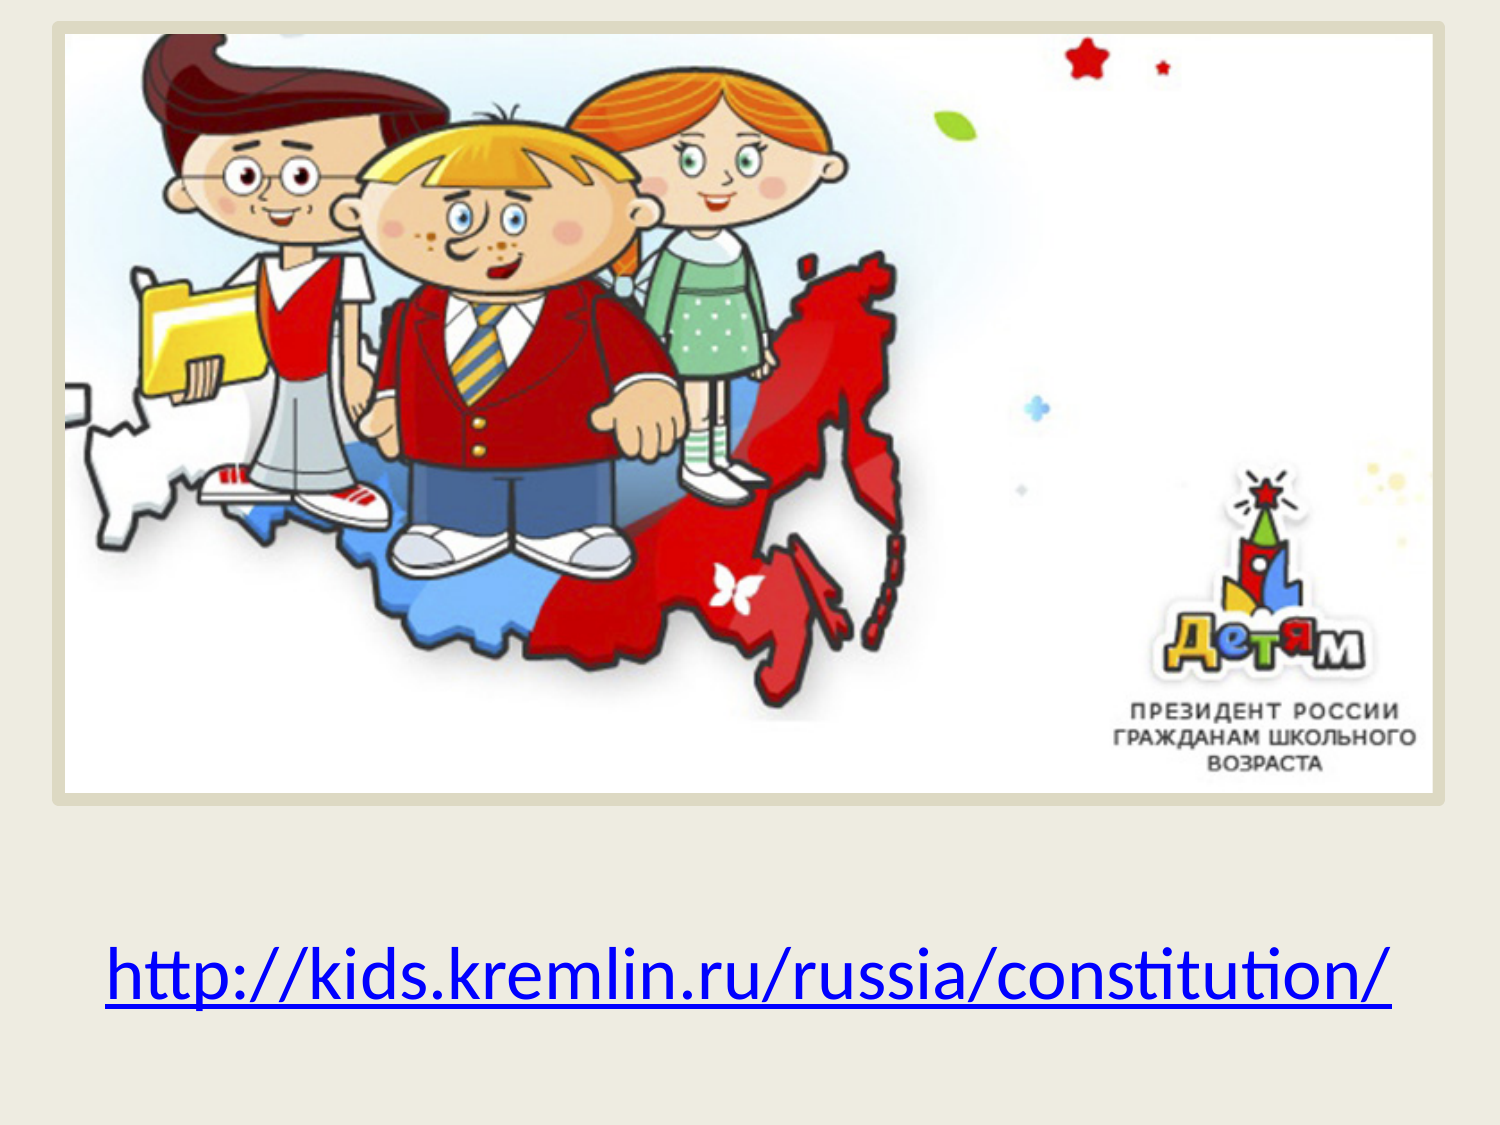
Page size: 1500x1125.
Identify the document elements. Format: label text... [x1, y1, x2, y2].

picture [64, 33, 1433, 794]
text_box http://kids.kremlin.ru/russia/constitution/ [90, 916, 1407, 1022]
